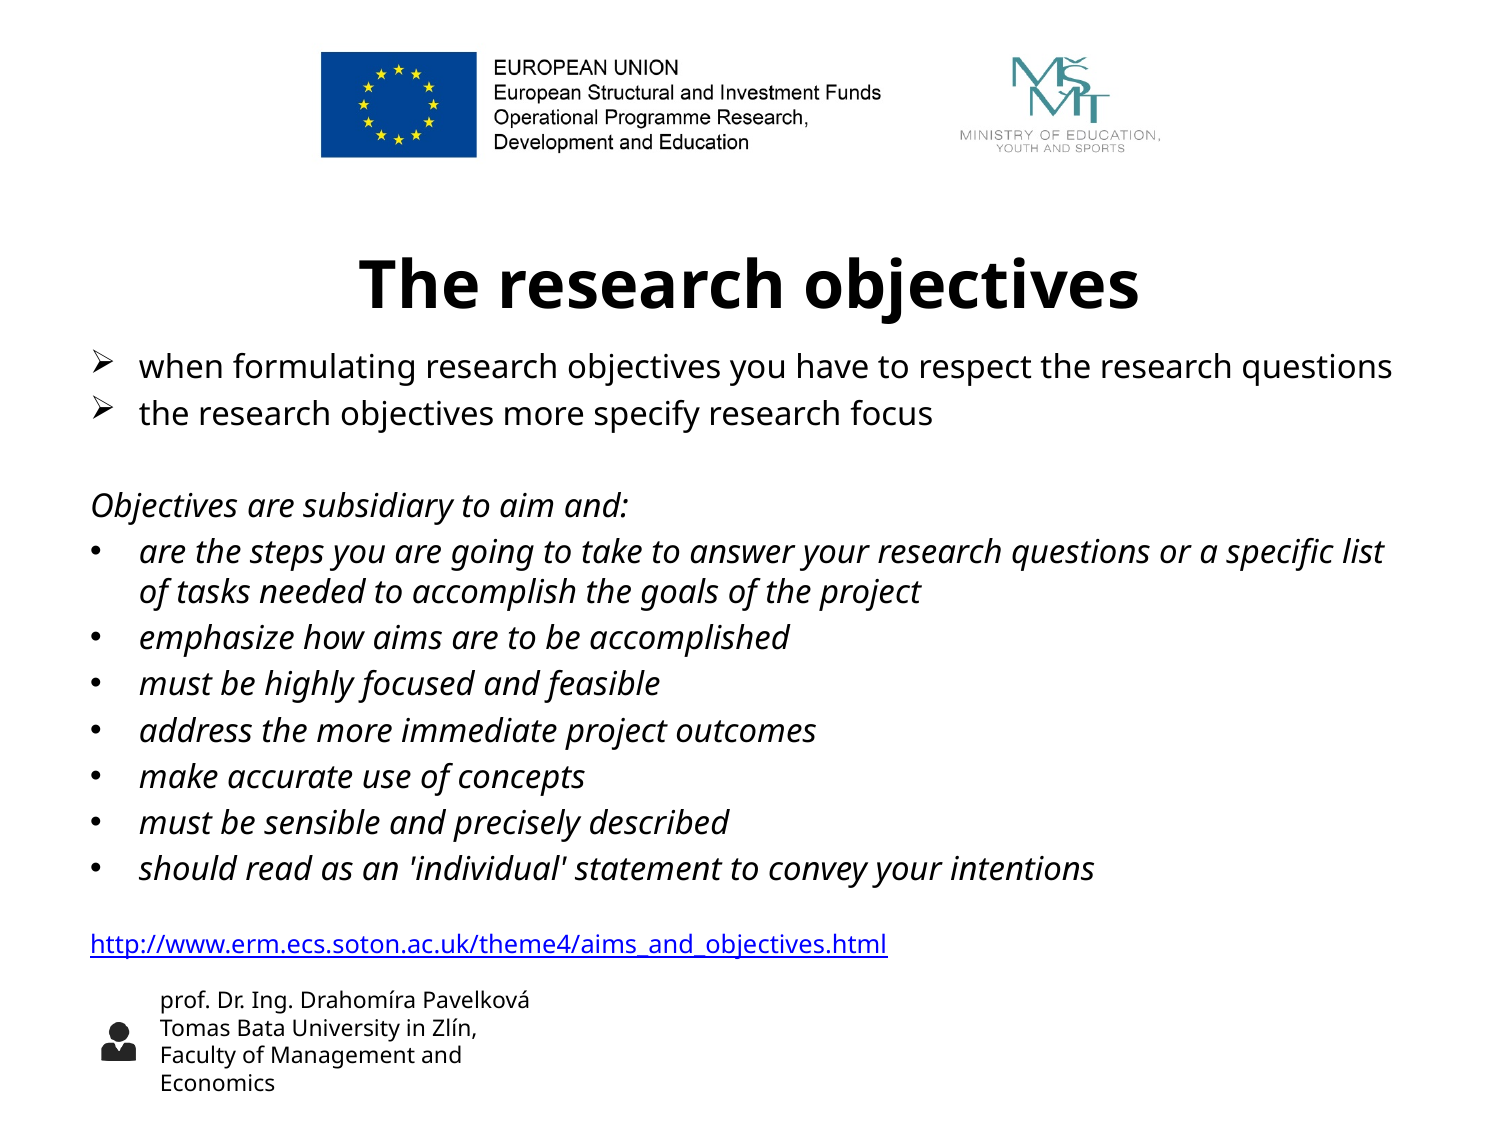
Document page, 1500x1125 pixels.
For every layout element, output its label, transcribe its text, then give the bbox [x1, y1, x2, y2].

list when formulating research objectives you have to respect the research questions the research objectives more specify research focus Objectives are subsidiary to aim and: are the steps you are going to take to answer your research questions or a specific list of tasks needed to accomplish the goals of the project emphasize how aims are to be accomplished must be highly focused and feasible address the more immediate project outcomes make accurate use of concepts must be sensible and precisely described should read as an 'individual' statement to convey your intentions http://www.erm.ecs.soton.ac.uk/theme4/aims_and_objectives.html [75, 338, 1425, 1000]
picture [268, 0, 1212, 210]
picture [101, 1021, 136, 1062]
footer prof. Dr. Ing. Drahomíra Pavelková Tomas Bata University in Zlín, Faculty of Management and Economics [145, 999, 550, 1083]
title The research objectives [75, 209, 1425, 338]
